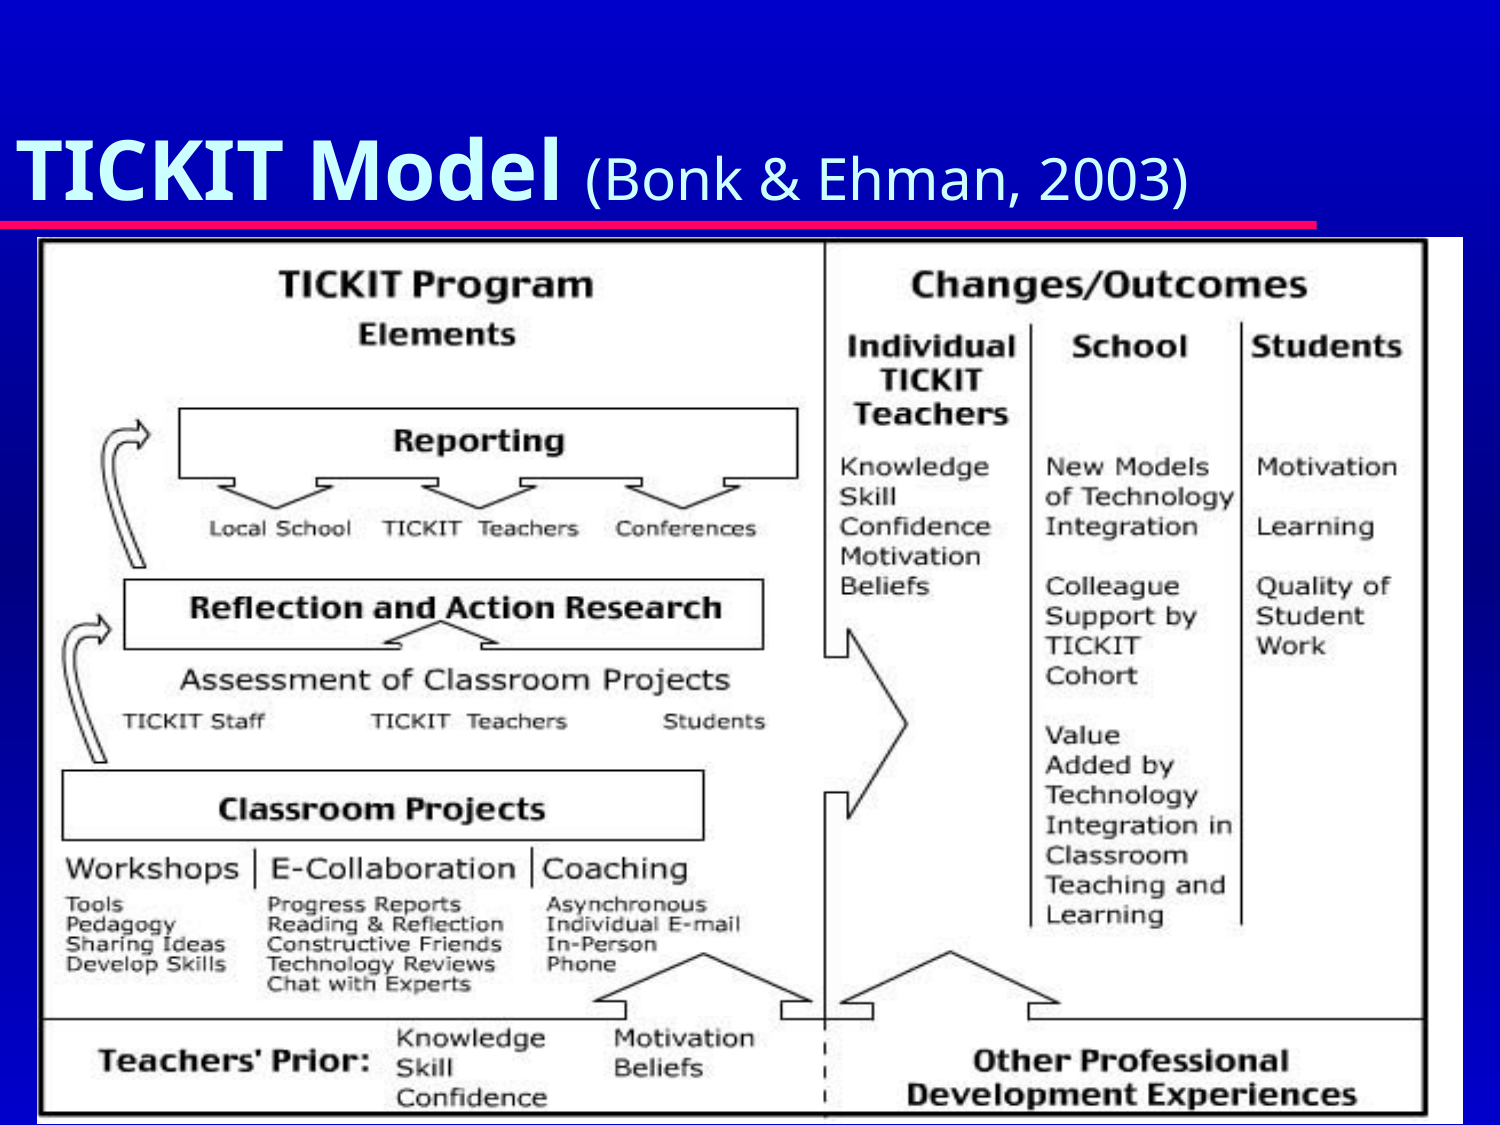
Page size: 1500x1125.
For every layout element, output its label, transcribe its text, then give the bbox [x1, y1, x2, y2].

title TICKIT Model (Bonk & Ehman, 2003) [0, 37, 1226, 226]
picture [37, 237, 1463, 1124]
